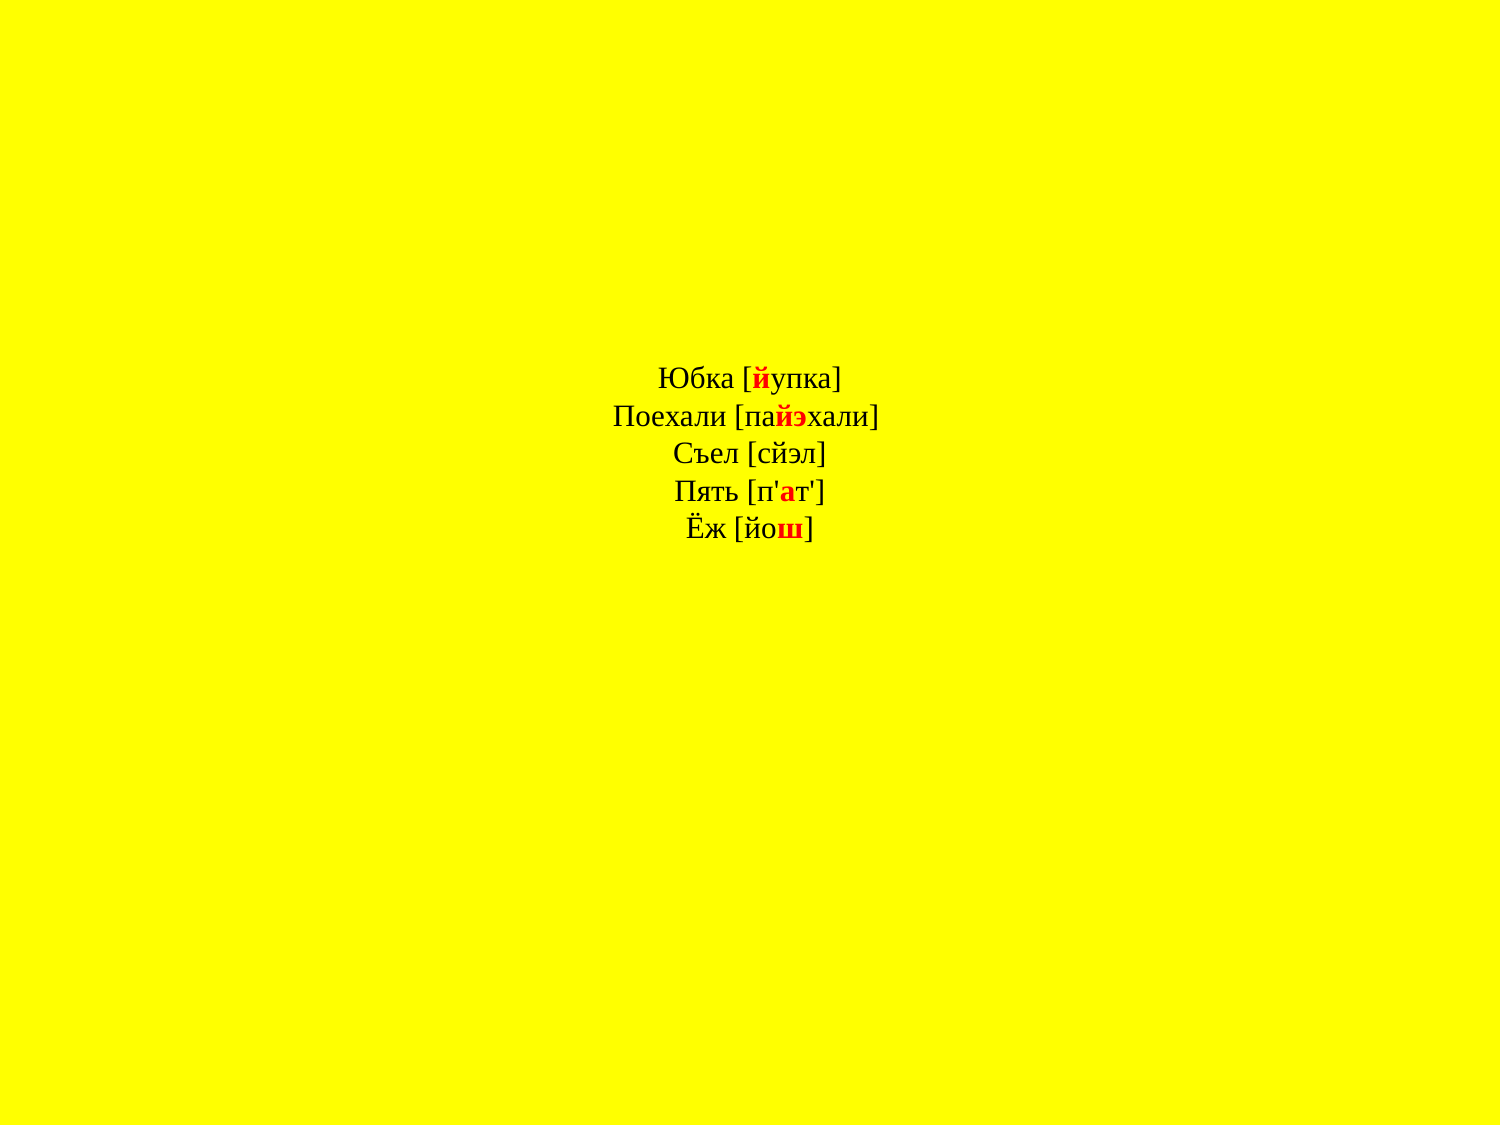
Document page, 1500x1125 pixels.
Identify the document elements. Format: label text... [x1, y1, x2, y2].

title Юбка [йупка] Поехали [пайэхали] Съел [сйэл] Пять [п'ат'] Ёж [йош] [112, 349, 1388, 591]
